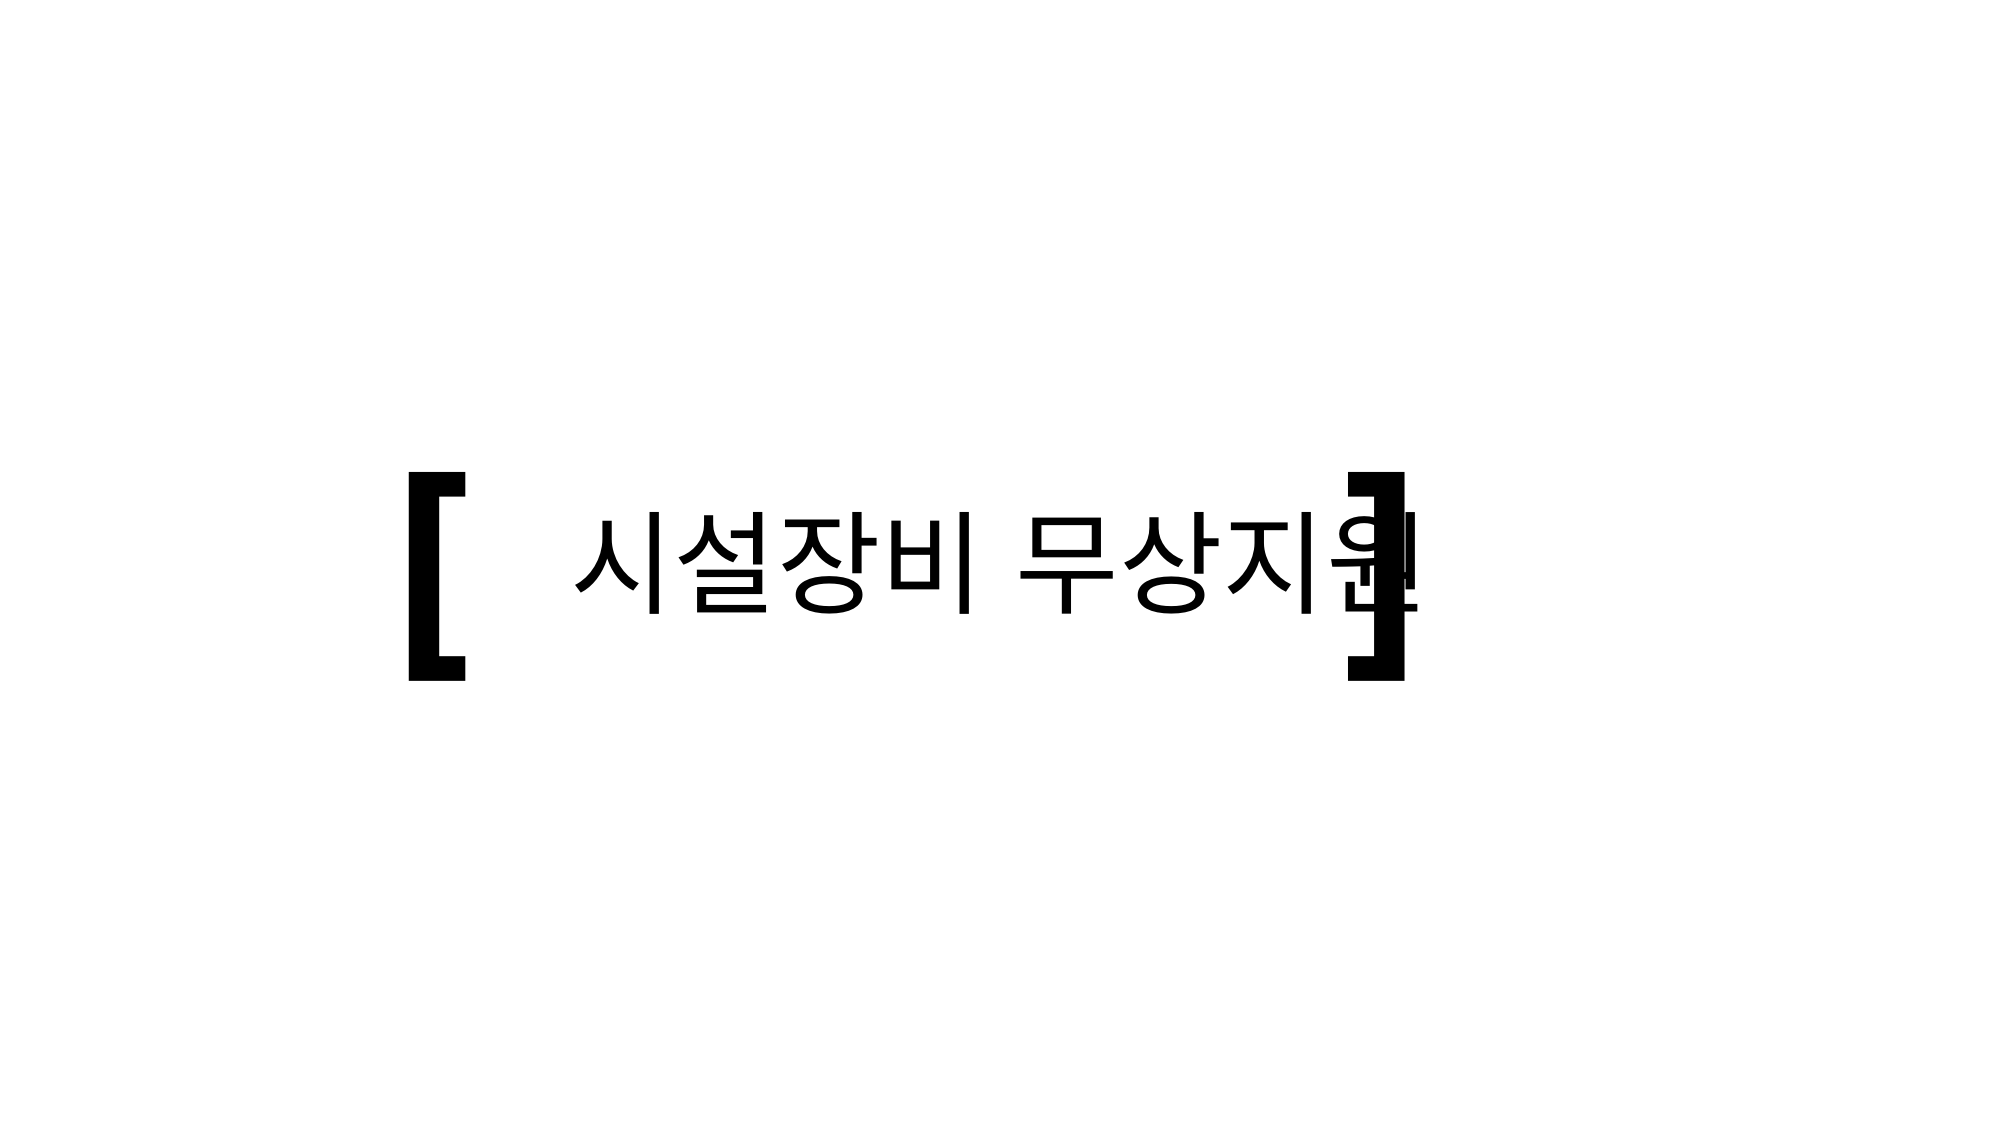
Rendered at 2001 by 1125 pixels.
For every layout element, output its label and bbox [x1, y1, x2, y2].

text_box [377, 396, 1643, 703]
